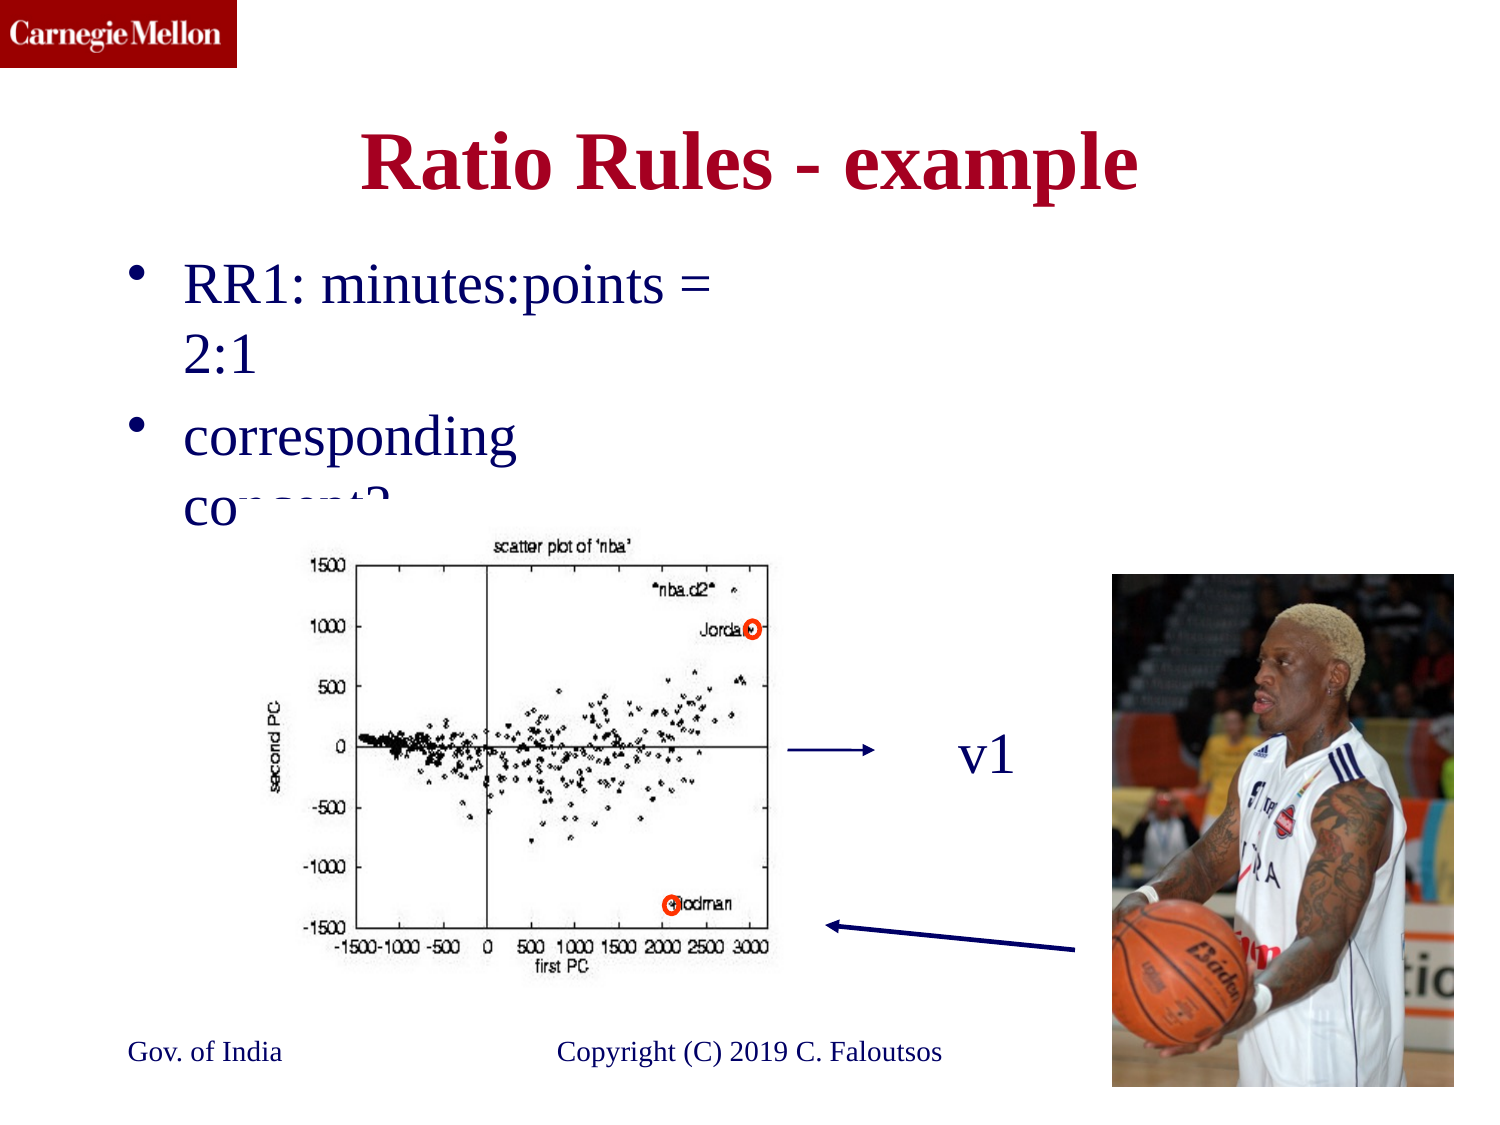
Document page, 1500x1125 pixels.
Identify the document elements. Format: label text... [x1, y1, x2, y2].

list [1112, 574, 1454, 1088]
text_box [829, 920, 1075, 951]
title Ratio Rules - example [112, 99, 1388, 213]
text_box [237, 499, 826, 1001]
list RR1: minutes:points = 2:1 corresponding concept? [112, 237, 738, 1001]
slide_number Gov. of India [112, 1024, 426, 1101]
footer Copyright (C) 2019 C. Faloutsos [512, 1024, 988, 1101]
text_box v1 [943, 707, 1032, 793]
text_box [829, 743, 875, 757]
slide_number 12 [1074, 1024, 1388, 1101]
picture [0, 0, 237, 68]
